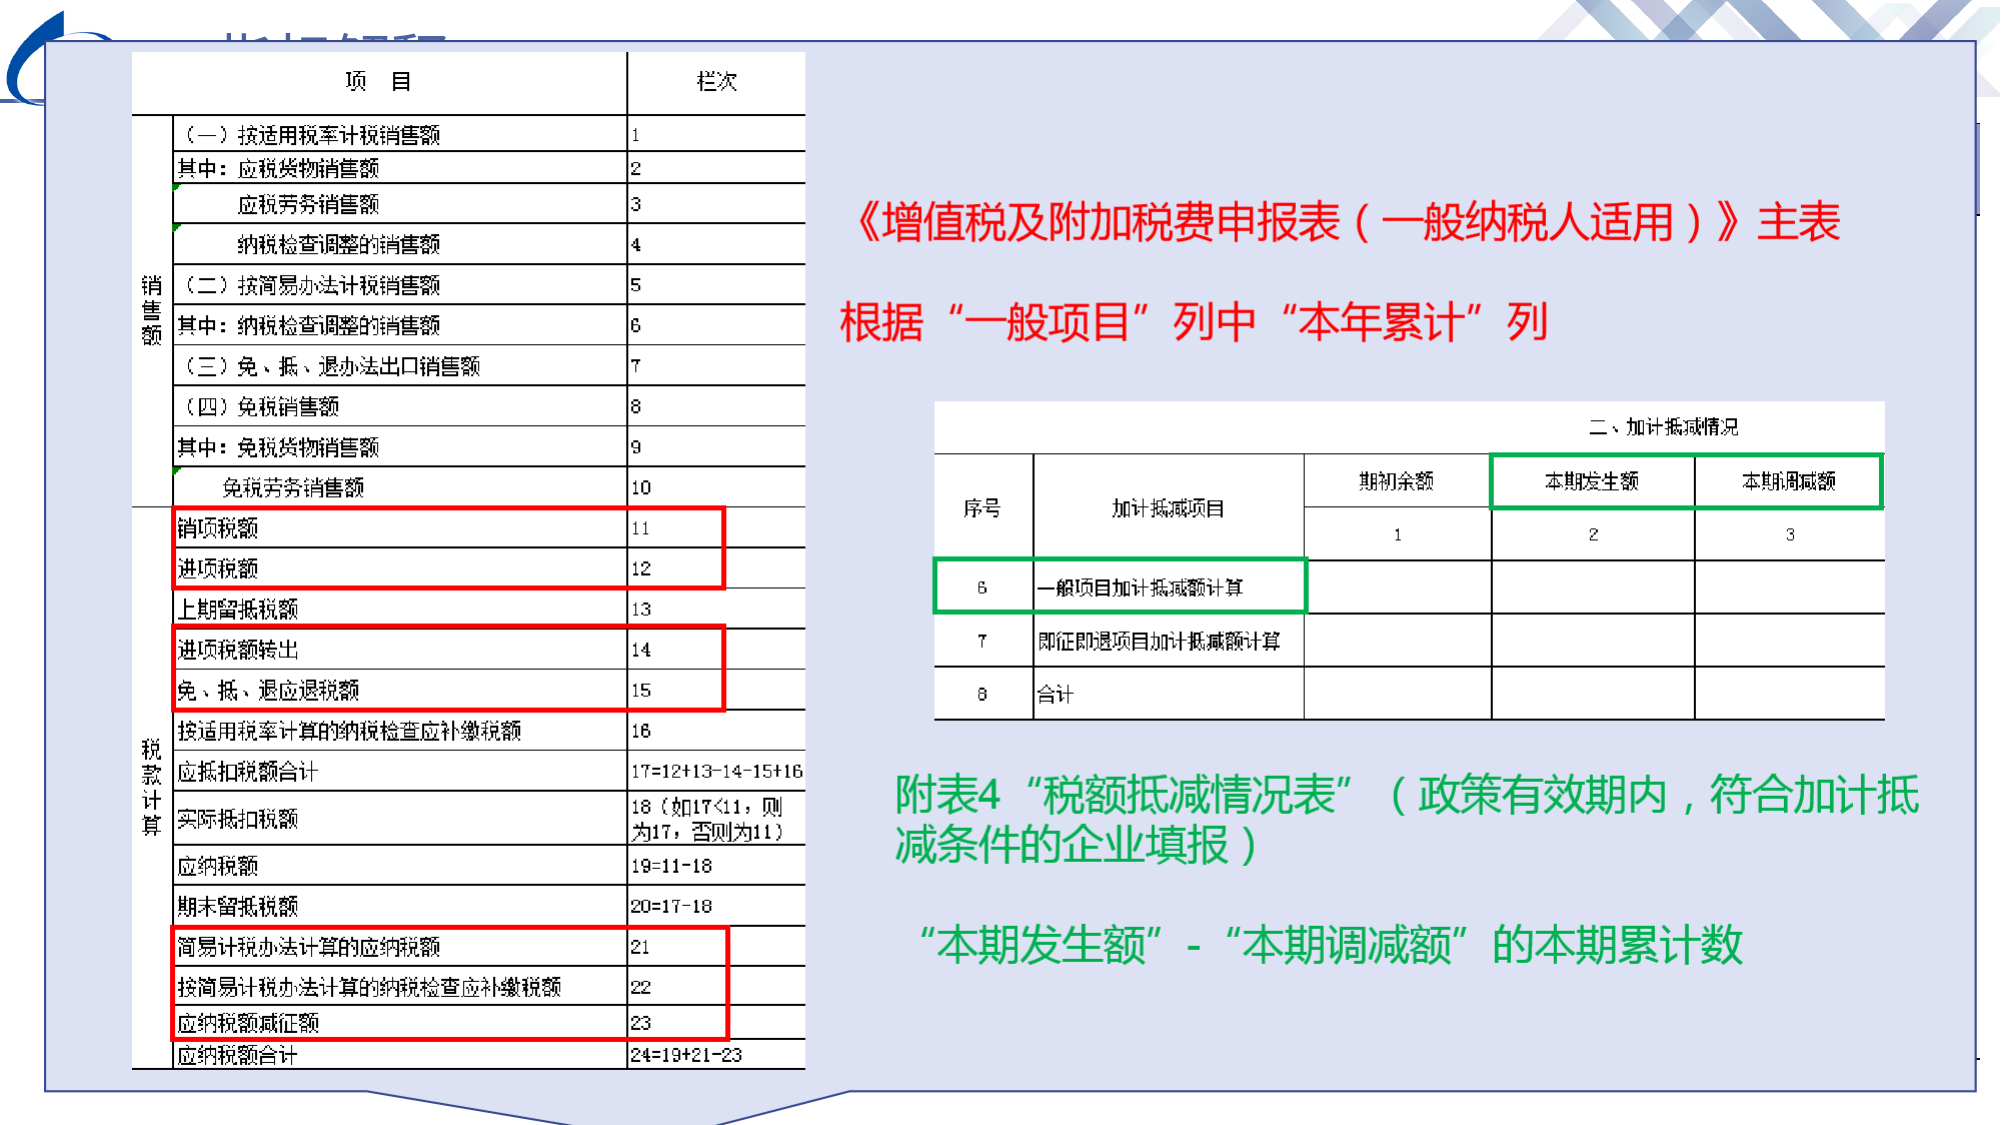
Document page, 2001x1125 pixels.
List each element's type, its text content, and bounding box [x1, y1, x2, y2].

picture [4, 0, 2000, 1125]
text_box 3 指标解释 [122, 0, 804, 40]
